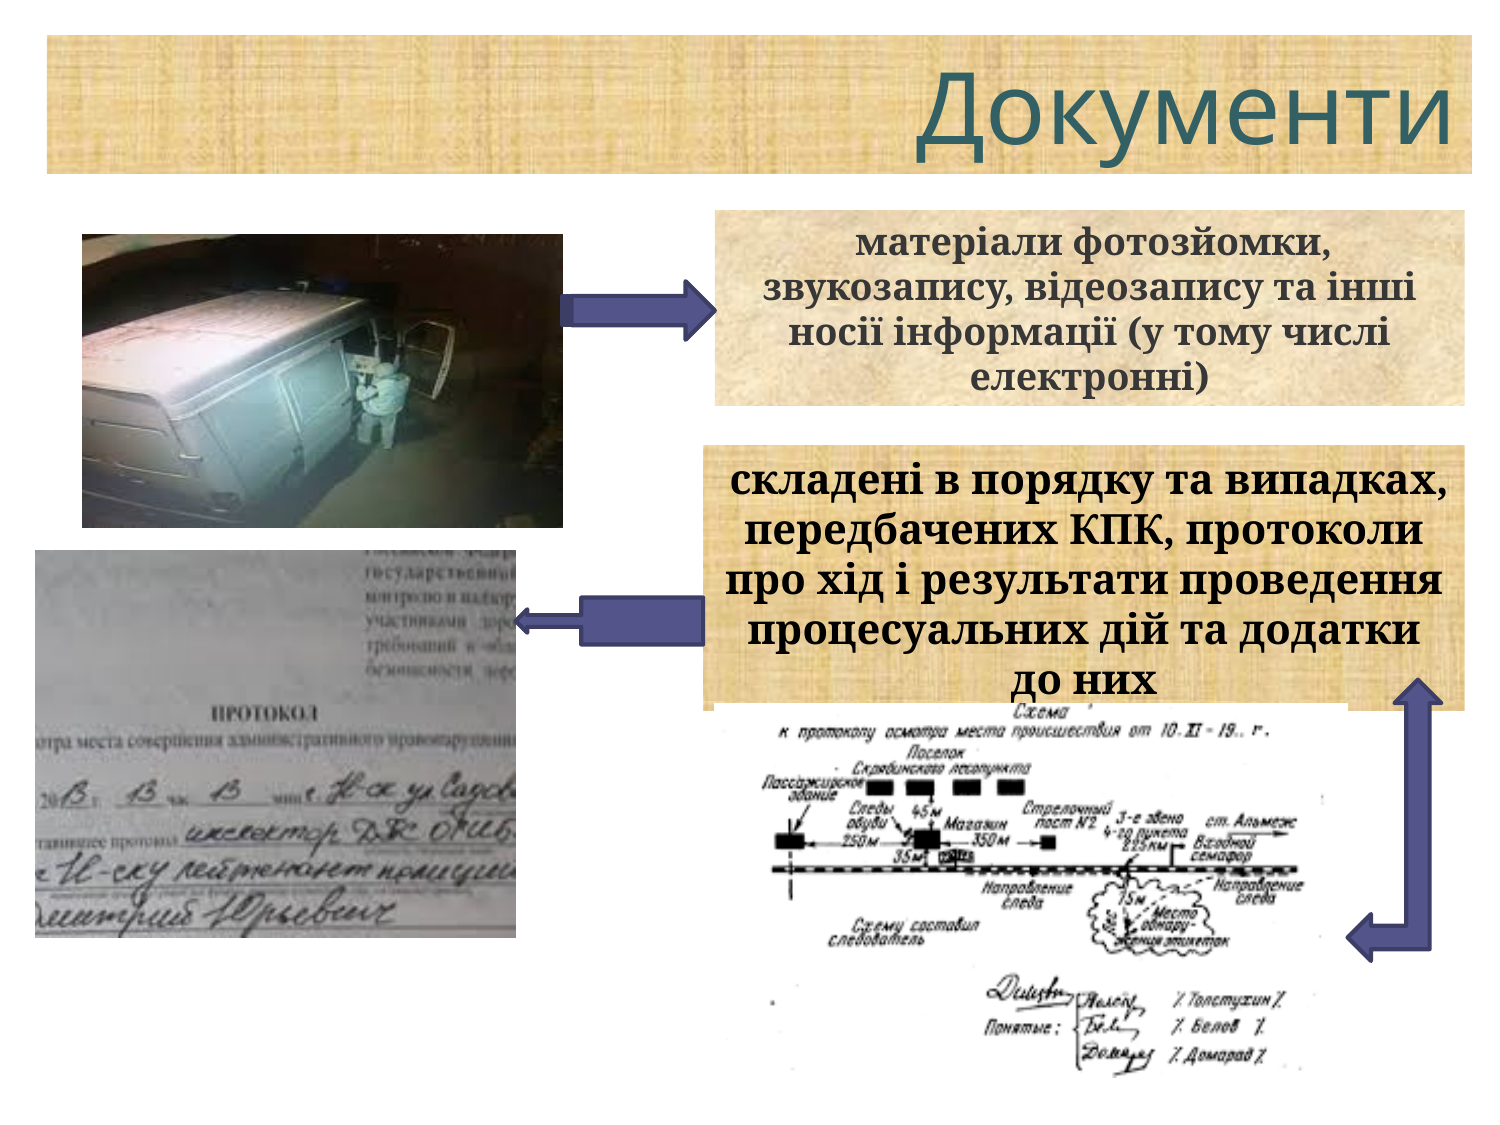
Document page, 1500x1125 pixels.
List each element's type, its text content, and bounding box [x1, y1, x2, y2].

text_box [520, 595, 706, 647]
text_box матеріали фотозйомки, звукозапису, відеозапису та інші носії інформації (у тому числі електронні) [714, 210, 1465, 406]
picture [34, 550, 516, 938]
text_box [1353, 677, 1444, 963]
text_box складені в порядку та випадках, передбачених КПК, протоколи про хід і результати проведення процесуальних дій та додатки до них [703, 445, 1465, 711]
title Документи [46, 35, 1472, 174]
picture [714, 702, 1348, 1079]
text_box [567, 279, 717, 342]
picture [81, 234, 563, 528]
